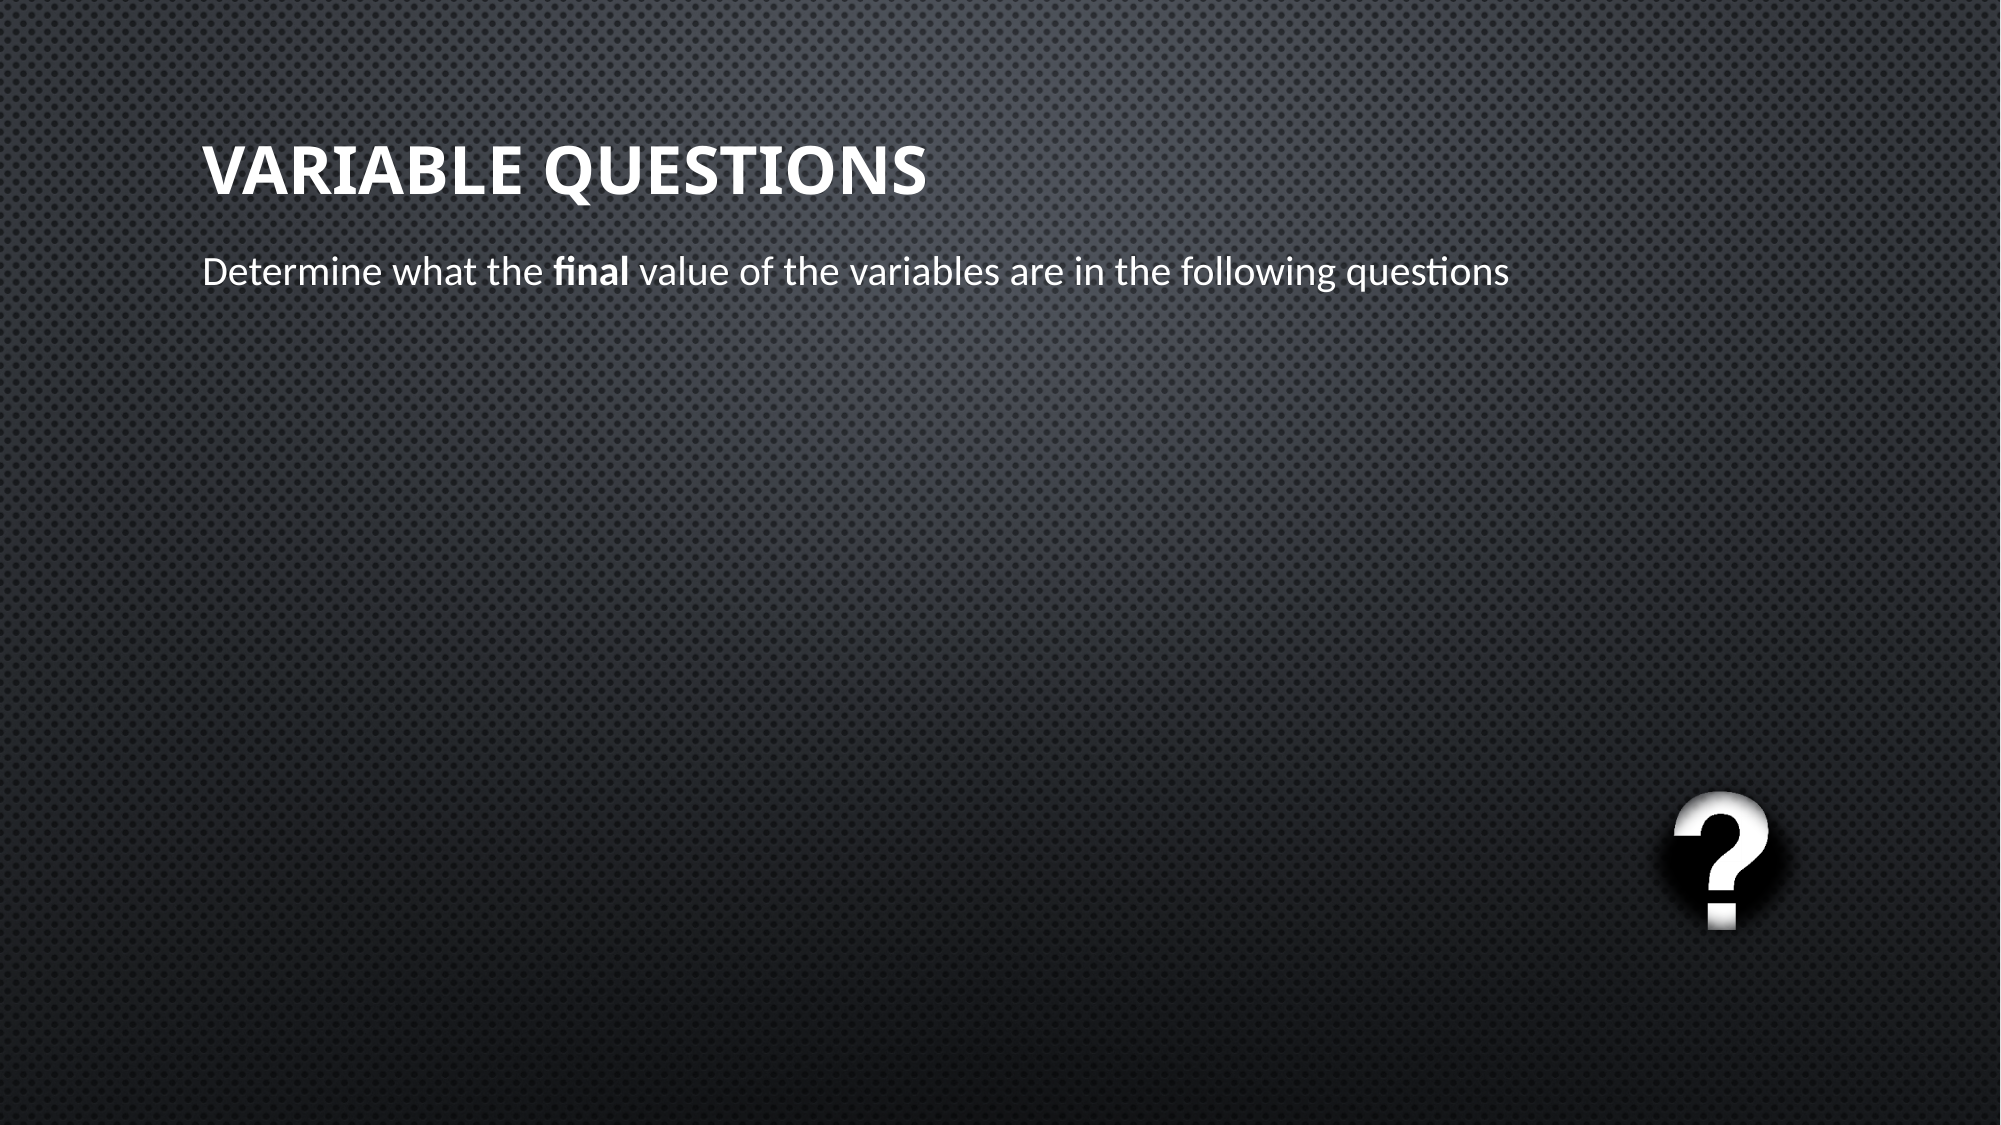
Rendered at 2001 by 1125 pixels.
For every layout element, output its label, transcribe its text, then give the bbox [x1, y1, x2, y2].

picture [1634, 772, 1813, 951]
list Determine what the final value of the variables are in the following questions [187, 236, 1813, 950]
title Variable Questions [187, 99, 1813, 236]
